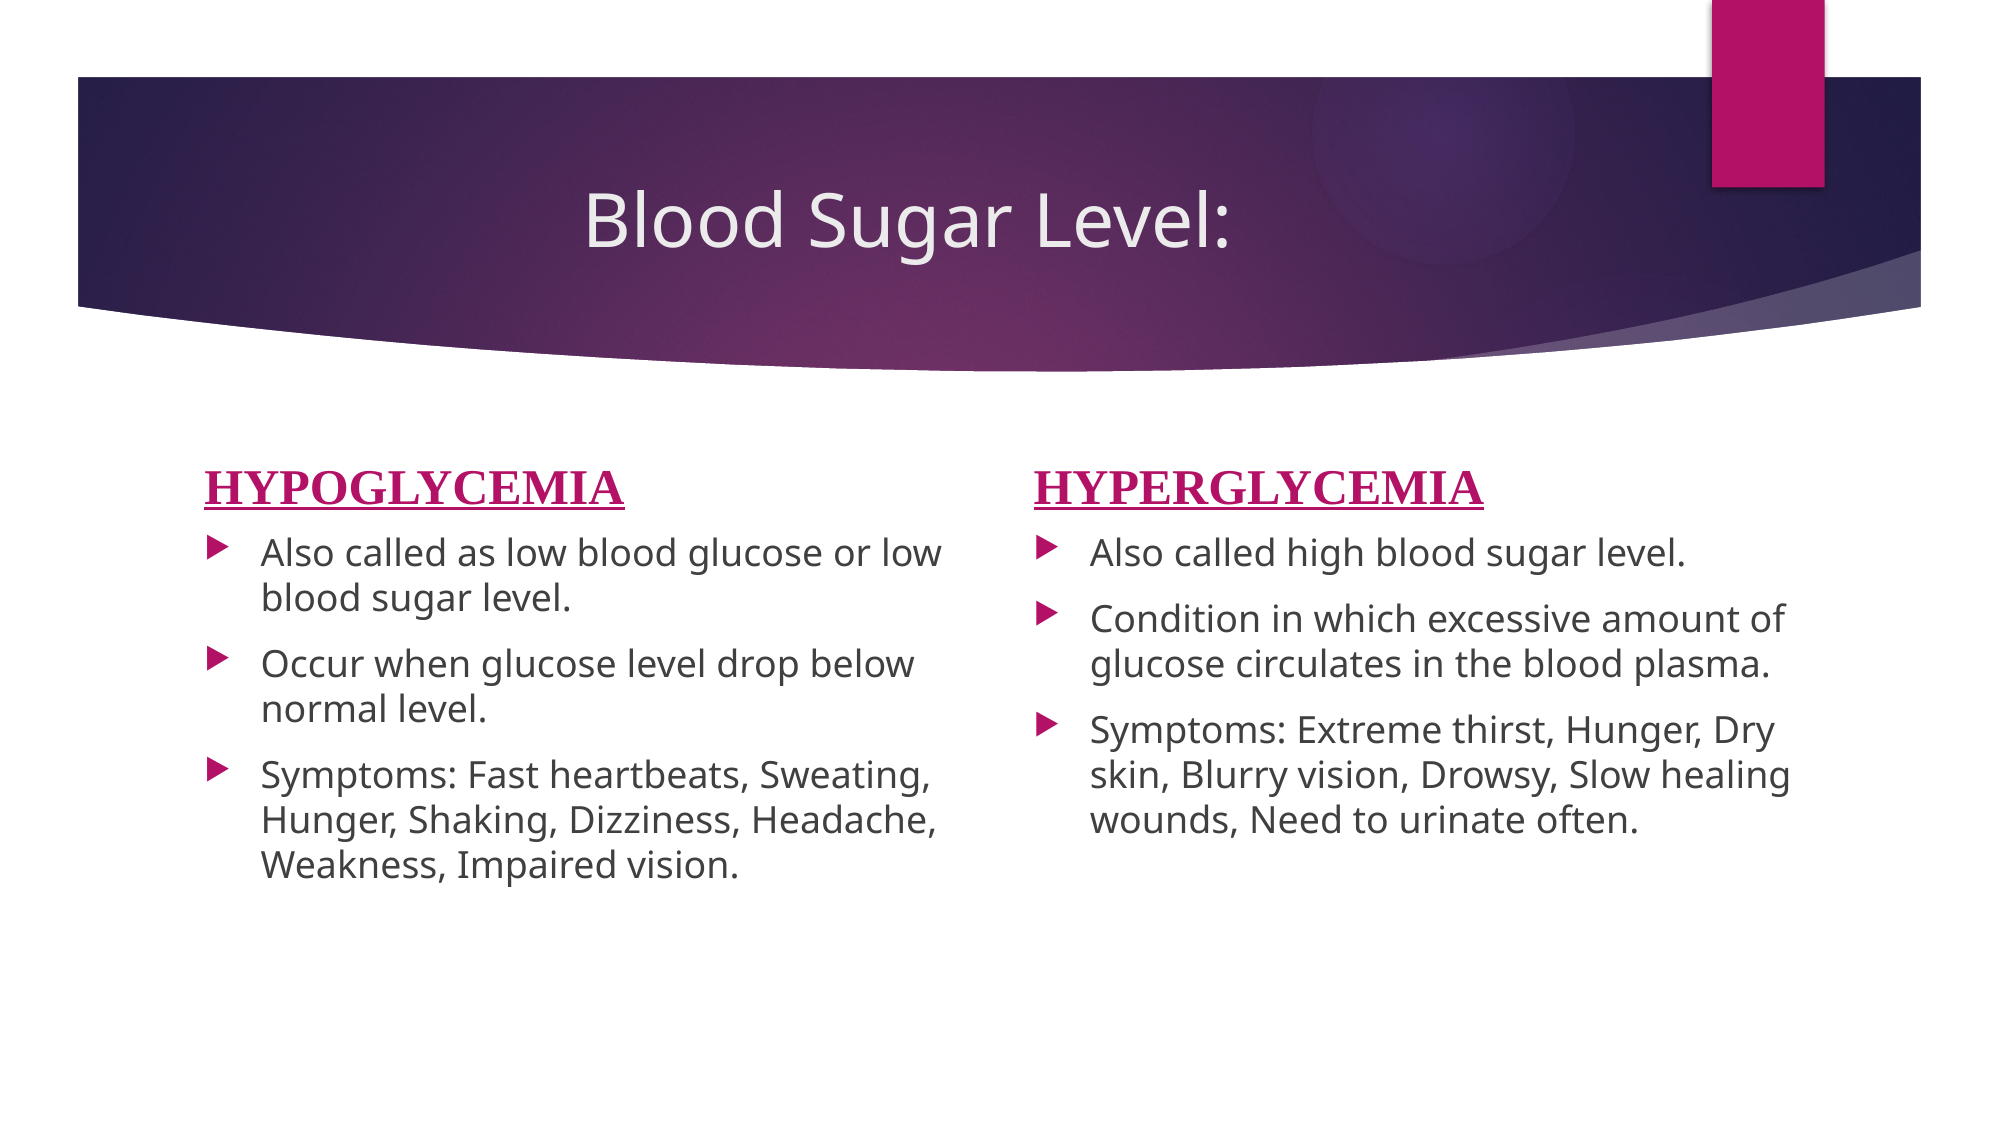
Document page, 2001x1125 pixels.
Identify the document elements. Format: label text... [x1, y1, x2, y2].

list Also called high blood sugar level. Condition in which excessive amount of glucose circulates in the blood plasma. Symptoms: Extreme thirst, Hunger, Dry skin, Blurry vision, Drowsy, Slow healing wounds, Need to urinate often. [1018, 521, 1810, 988]
list HYPOGLYCEMIA [189, 427, 981, 521]
list Also called as low blood glucose or low blood sugar level. Occur when glucose level drop below normal level. Symptoms: Fast heartbeats, Sweating, Hunger, Shaking, Dizziness, Headache, Weakness, Impaired vision. [189, 521, 981, 988]
title Blood Sugar Level: [189, 159, 1627, 276]
list HYPERGLYCEMIA [1018, 427, 1810, 521]
